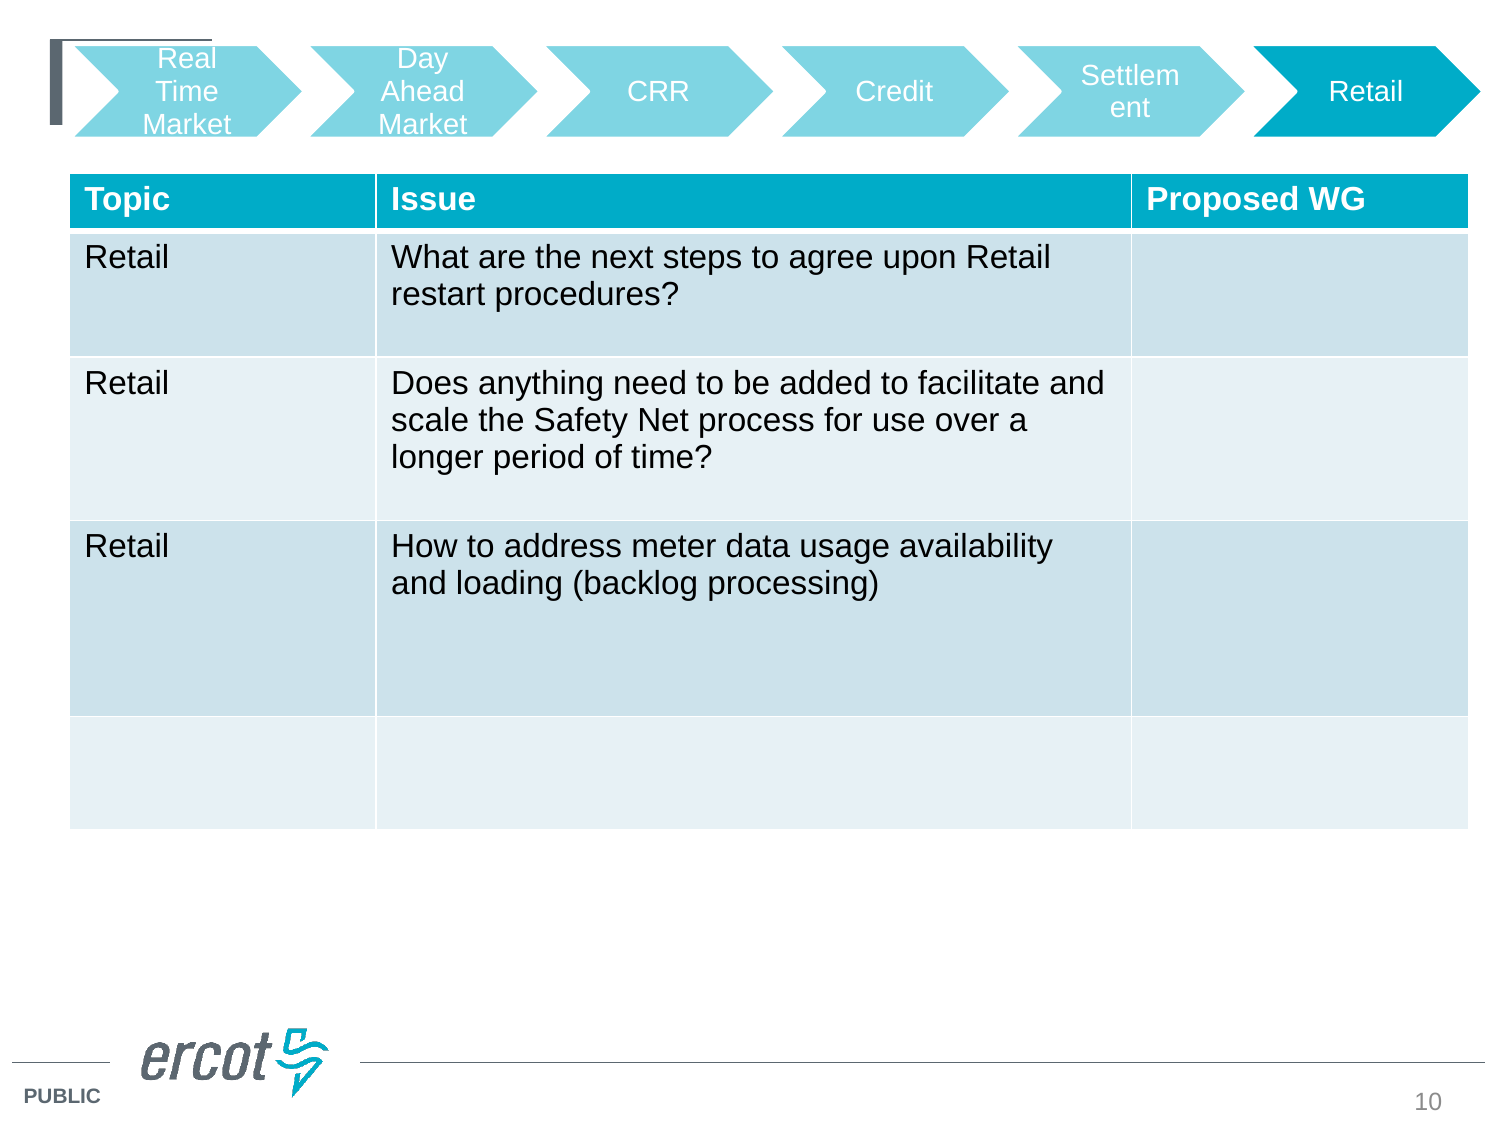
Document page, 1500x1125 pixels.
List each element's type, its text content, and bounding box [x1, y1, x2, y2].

table_cell What are the next steps to agree upon Retail restart procedures? [377, 234, 1131, 356]
table_header Proposed WG [1132, 174, 1468, 228]
picture [137, 1024, 332, 1100]
table_cell [1132, 717, 1468, 829]
table_cell [377, 717, 1131, 829]
table_cell [1132, 234, 1468, 356]
table_cell [70, 717, 375, 829]
table_cell [1132, 358, 1468, 520]
table_header Topic [70, 174, 375, 228]
table_cell [1132, 521, 1468, 716]
slide_number 10 [1387, 1076, 1470, 1125]
table_cell Retail [70, 358, 375, 520]
table_header Issue [377, 174, 1131, 228]
table_cell Retail [70, 521, 375, 716]
table_cell Retail [70, 234, 375, 356]
table_cell Does anything need to be added to facilitate and scale the Safety Net process for use over a longer period of time? [377, 358, 1131, 520]
table_cell How to address meter data usage availability and loading (backlog processing) [377, 521, 1131, 716]
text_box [68, 43, 1485, 139]
